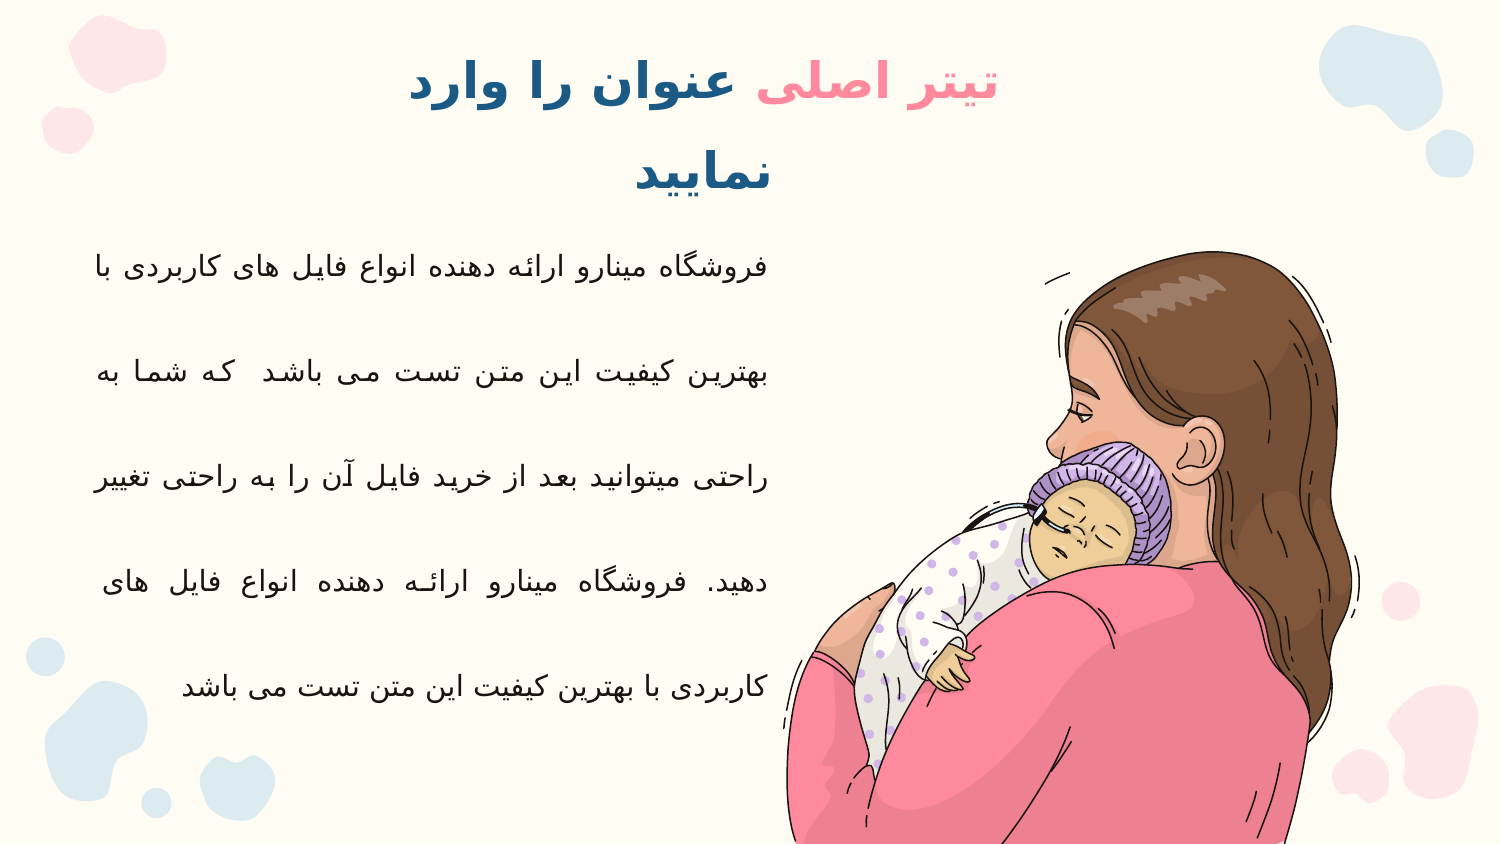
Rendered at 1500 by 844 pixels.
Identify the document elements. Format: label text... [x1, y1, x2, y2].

text_box فروشگاه مینارو ارائه دهنده انواع فایل های کاربردی با بهترین کیفیت این متن تست می باشد که شما به راحتی میتوانید بعد از خرید فایل آن را به راحتی تغییر دهید. فروشگاه مینارو ارائه دهنده انواع فایل های کاربردی با بهترین کیفیت این متن تست می باشد [77, 170, 784, 710]
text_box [782, 250, 1362, 844]
text_box تیتر اصلی عنوان را وارد نمایید [352, 11, 1056, 206]
